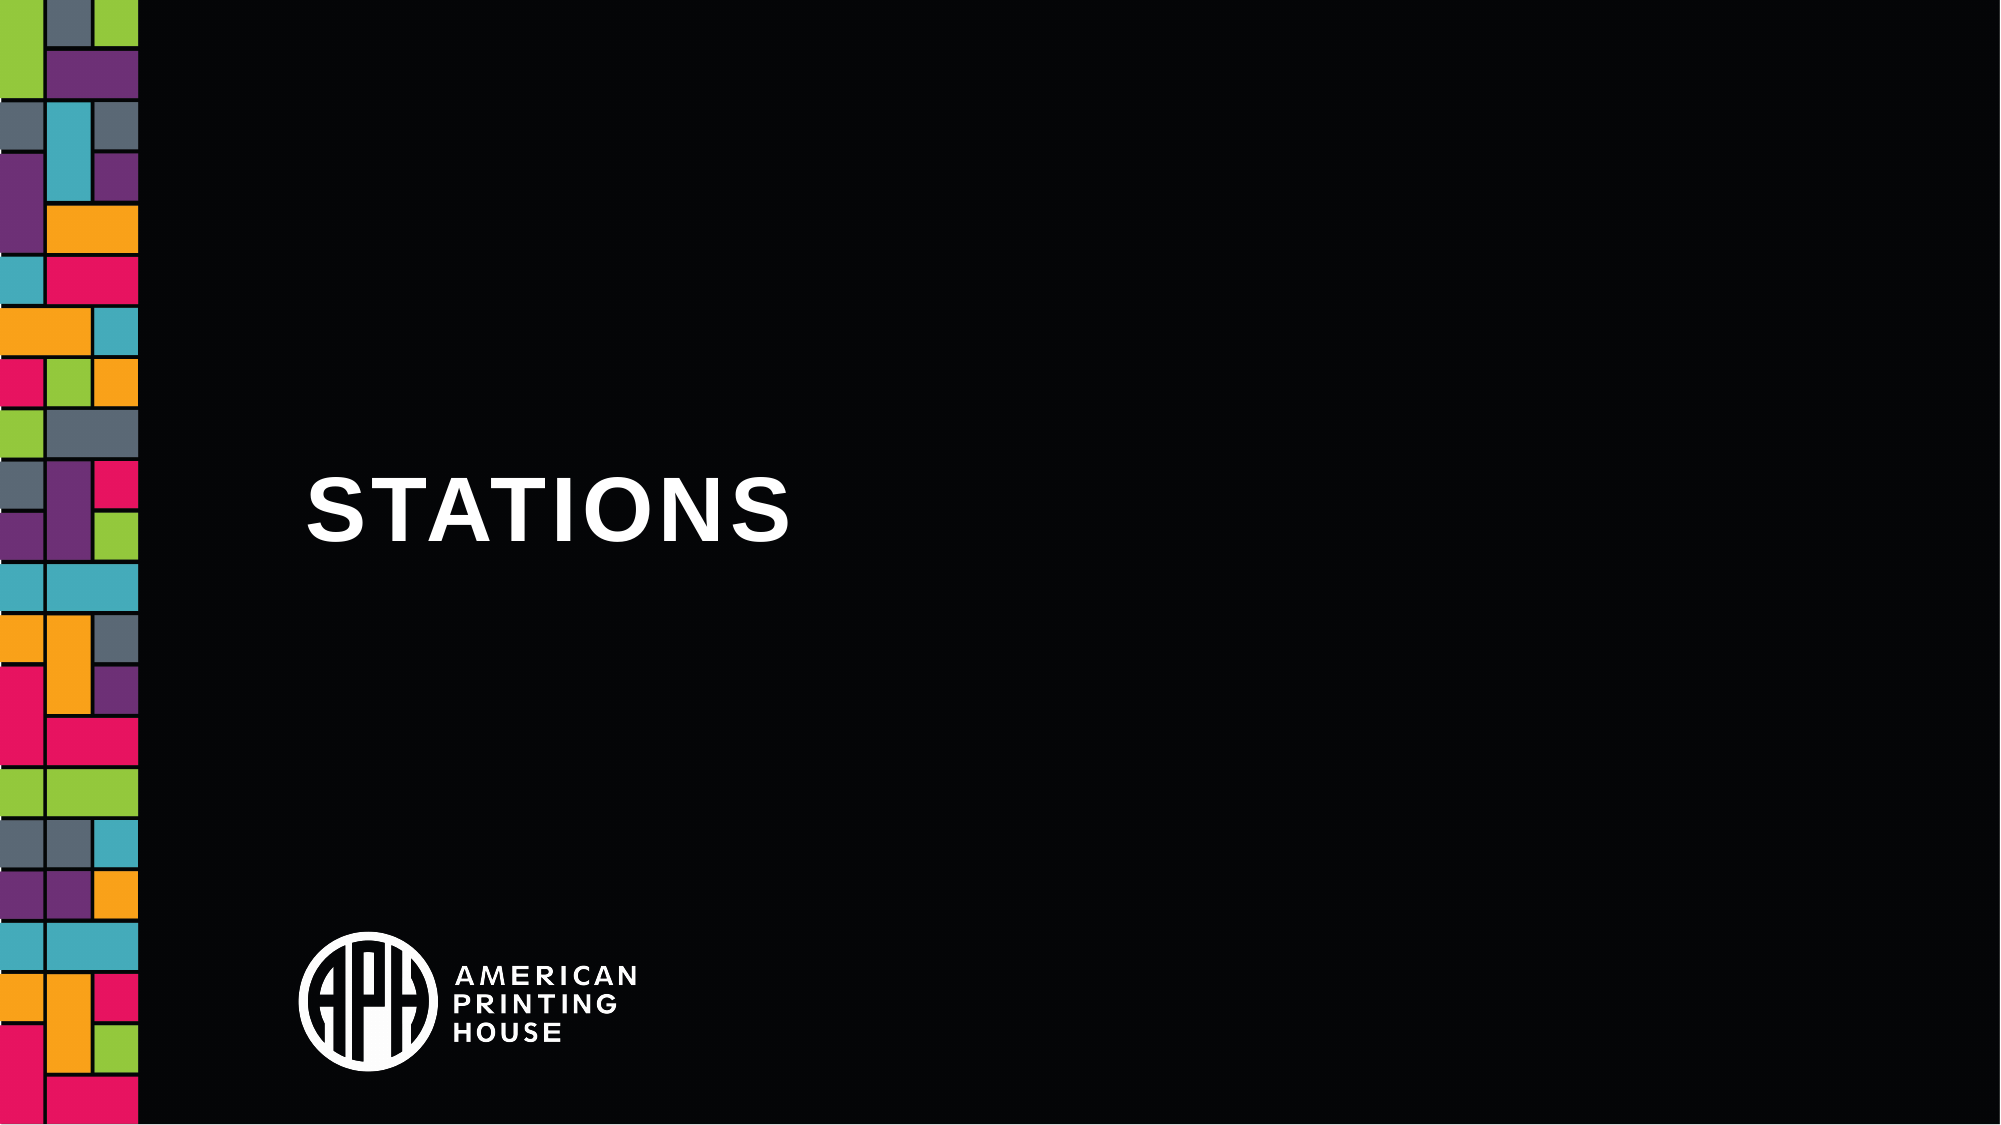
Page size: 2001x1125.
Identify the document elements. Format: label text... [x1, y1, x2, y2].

title Stations [290, 454, 1736, 563]
picture [0, 0, 2001, 1125]
